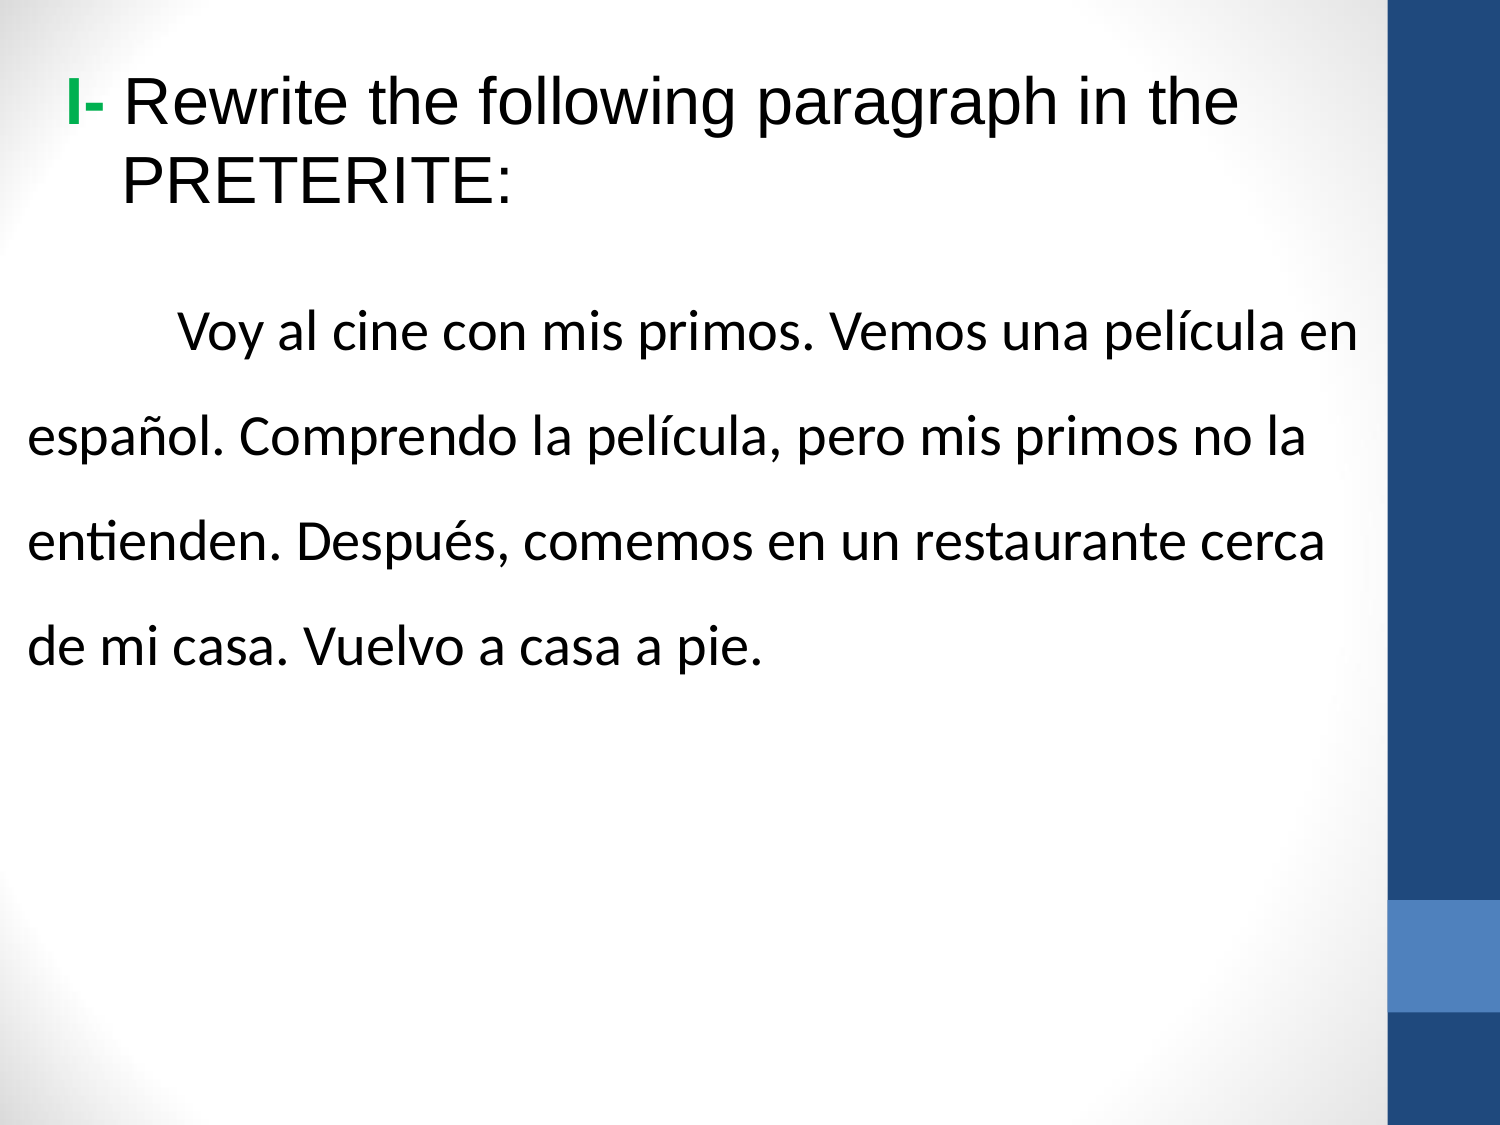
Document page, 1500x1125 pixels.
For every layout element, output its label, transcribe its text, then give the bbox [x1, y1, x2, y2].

text_box I- Rewrite the following paragraph in the PRETERITE: [49, 50, 1400, 163]
text_box Voy al cine con mis primos. Vemos una película en español. Comprendo la película, pero mis primos no la entienden. Después, comemos en un restaurante cerca de mi casa. Vuelvo a casa a pie. [12, 249, 1400, 863]
picture [0, 0, 1387, 1125]
